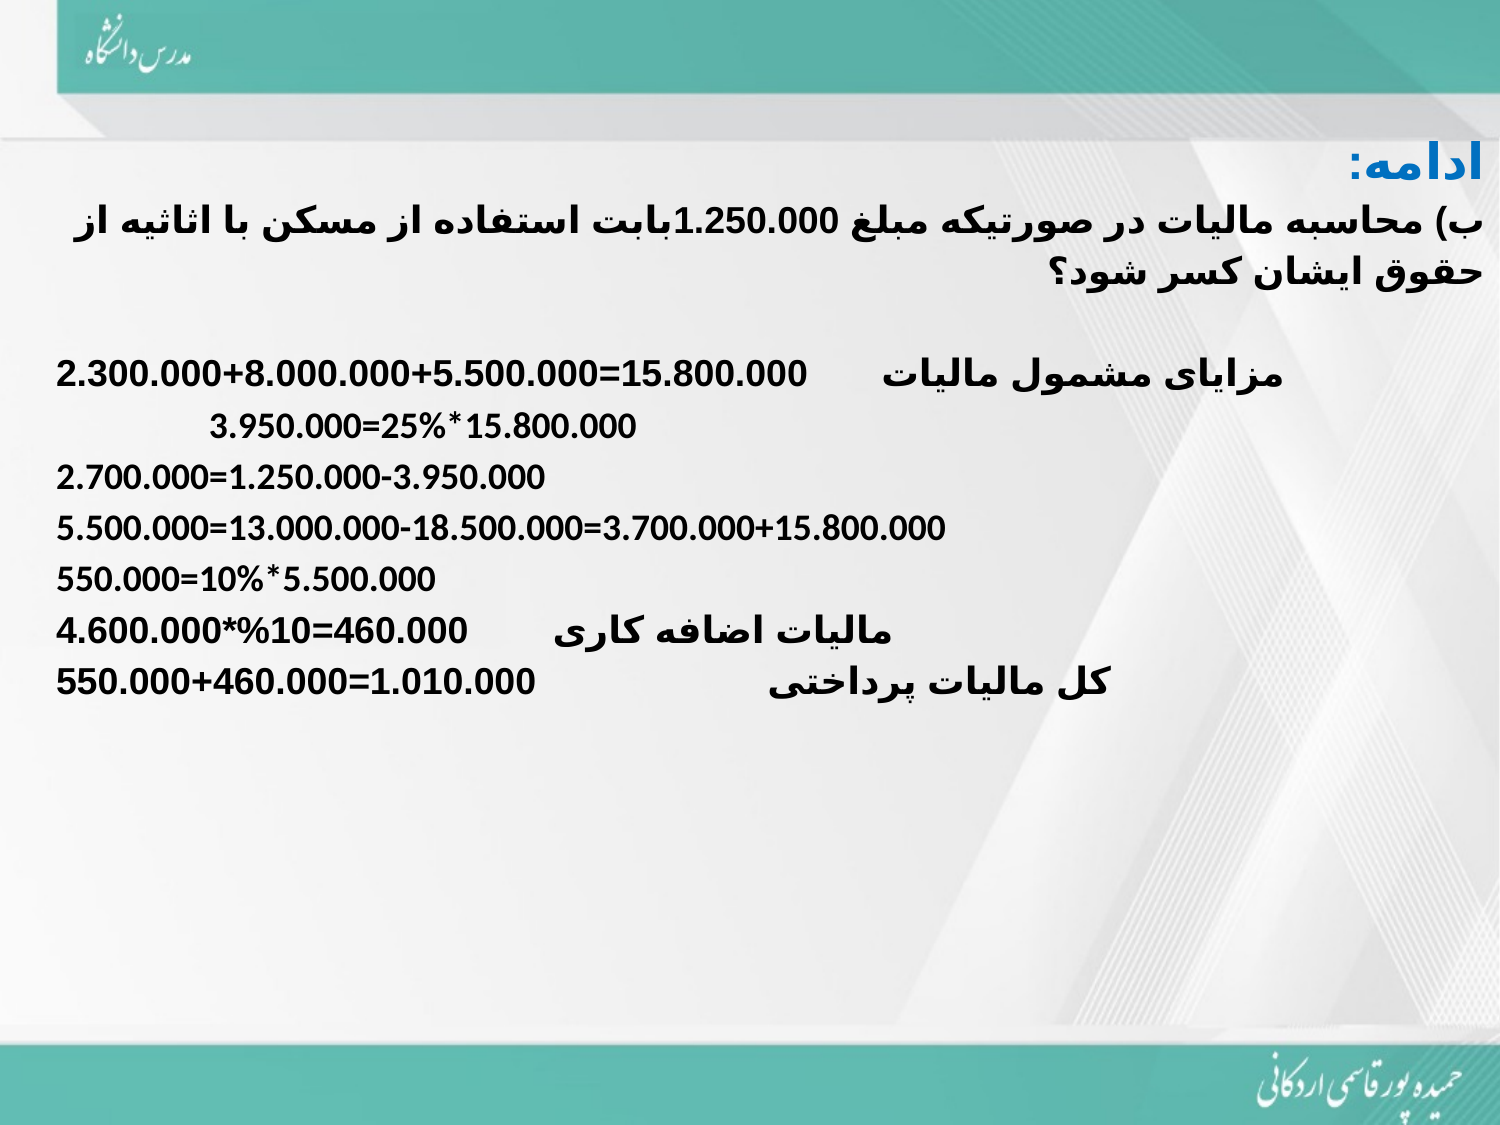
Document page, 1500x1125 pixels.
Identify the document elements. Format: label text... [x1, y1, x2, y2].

picture [0, 0, 1500, 1125]
text_box ادامه: ب) محاسبه مالیات در صورتیکه مبلغ 1.250.000بابت استفاده از مسکن با اثاثیه از حقوق ایشان کسر شود؟ مزایای مشمول مالیات 15.800.000=5.500.000+8.000.000+2.300.000 3.950.000=25%*15.800.000 2.700.000=1.250.000-3.950.000 5.500.000=13.000.000-18.500.000=3.700.000+15.800.000 550.000=10%*5.500.000 مالیات اضافه کاری 460.000=10%*4.600.000 کل مالیات پرداختی 1.010.000=460.000+550.000 [41, 113, 1500, 812]
